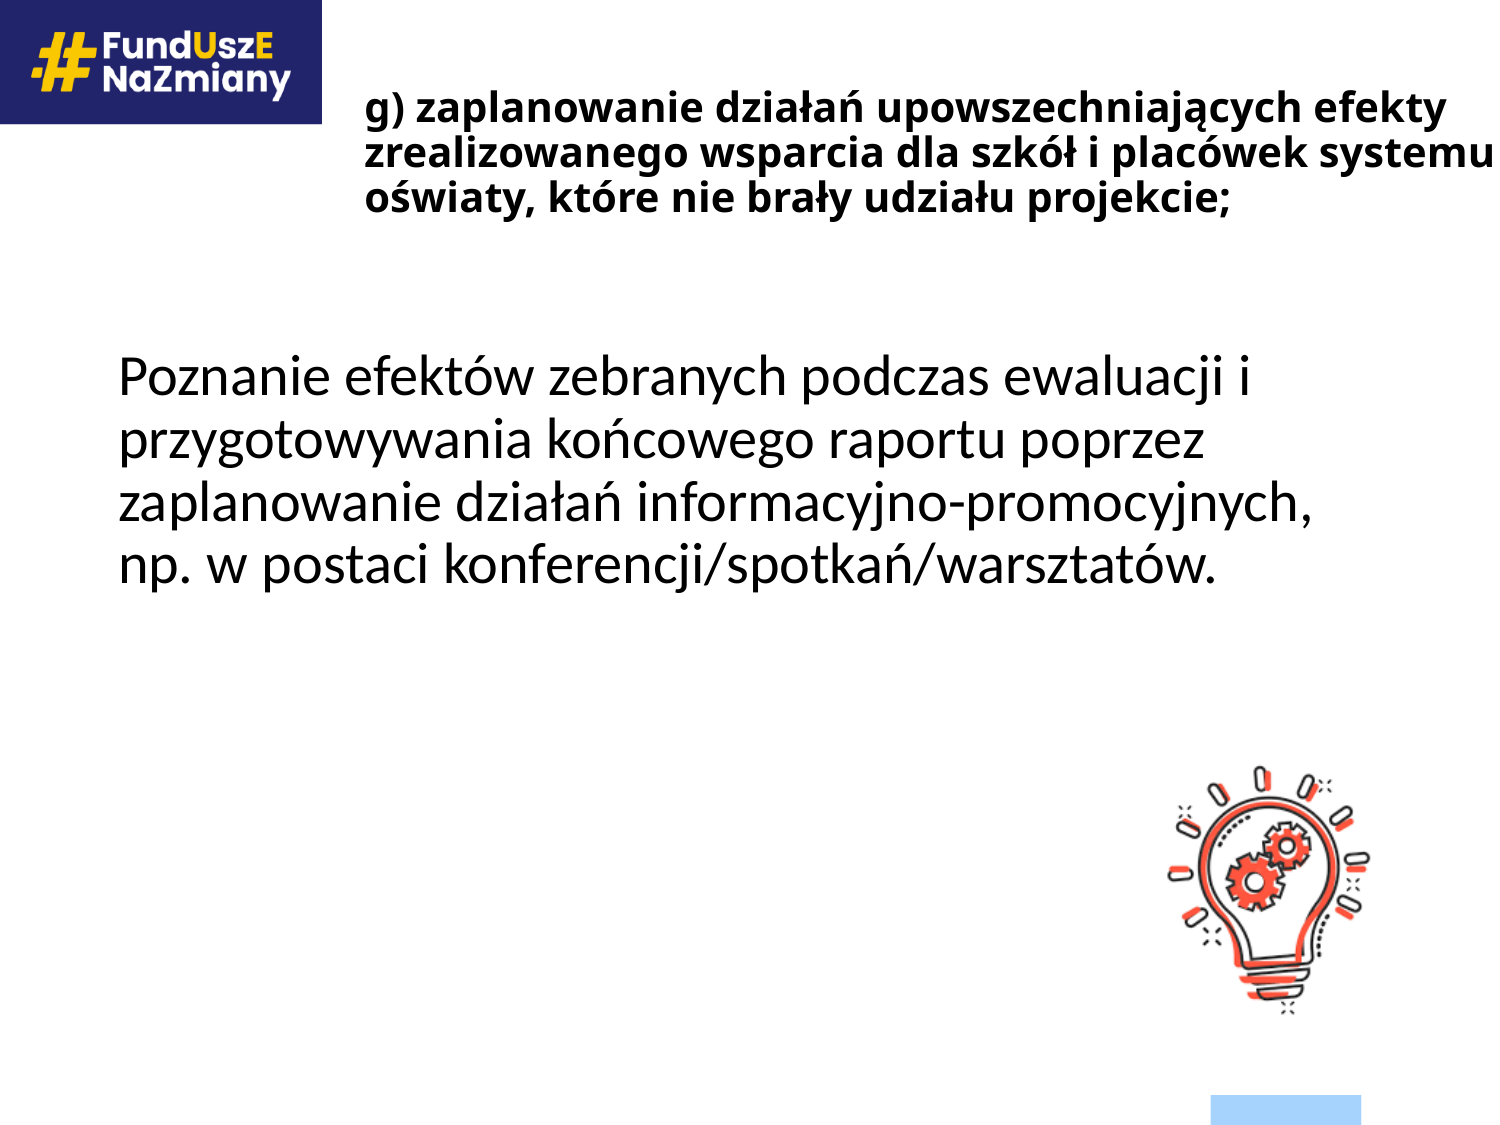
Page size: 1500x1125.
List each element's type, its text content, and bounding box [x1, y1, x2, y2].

picture [0, 0, 1500, 1125]
title g) zaplanowanie działań upowszechniających efekty zrealizowanego wsparcia dla szkół i placówek systemu oświaty, które nie brały udziału projekcie; [349, 64, 1500, 244]
list Poznanie efektów zebranych podczas ewaluacji i przygotowywania końcowego raportu poprzez zaplanowanie działań informacyjno-promocyjnych, np. w postaci konferencji/spotkań/warsztatów. [103, 337, 1397, 1048]
